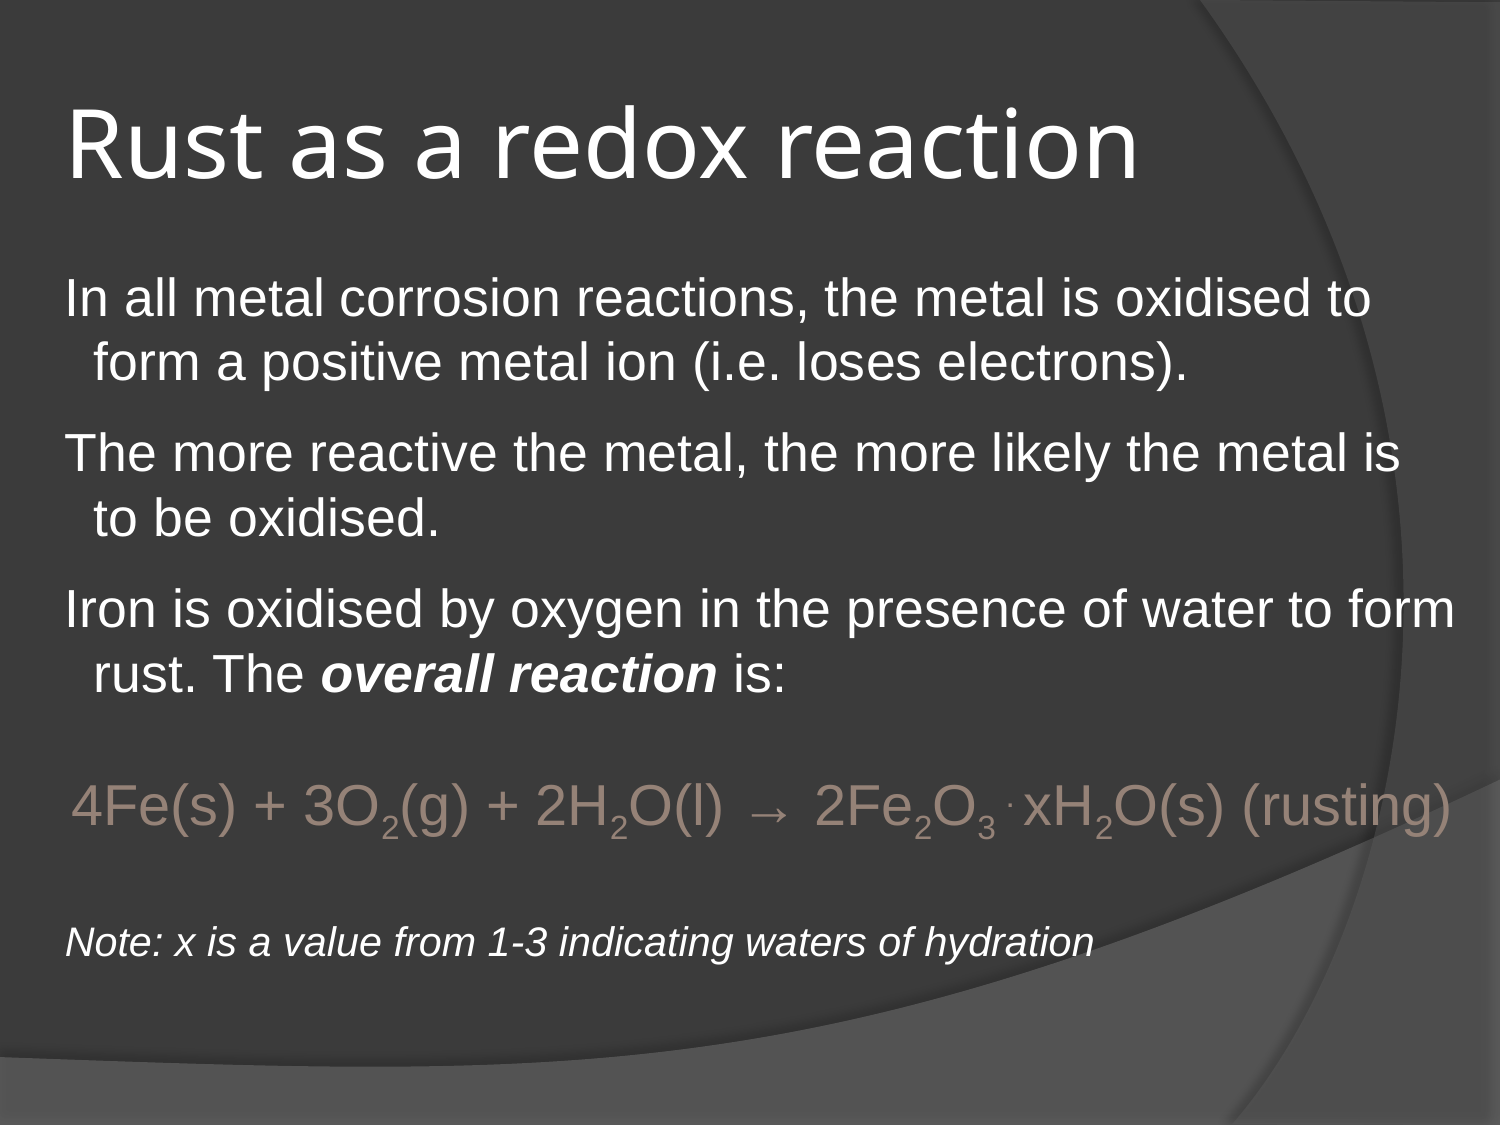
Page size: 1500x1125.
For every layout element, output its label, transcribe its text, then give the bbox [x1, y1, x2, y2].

text_box Rust as a redox reaction [49, 74, 1475, 213]
text_box In all metal corrosion reactions, the metal is oxidised to form a positive metal ion (i.e. loses electrons). The more reactive the metal, the more likely the metal is to be oxidised. Iron is oxidised by oxygen in the presence of water to form rust. The overall reaction is: 4Fe(s) + 3O2(g) + 2H2O(l) → 2Fe2O3 . xH2O(s) (rusting) Note: x is a value from 1-3 indicating waters of hydration [49, 254, 1475, 998]
